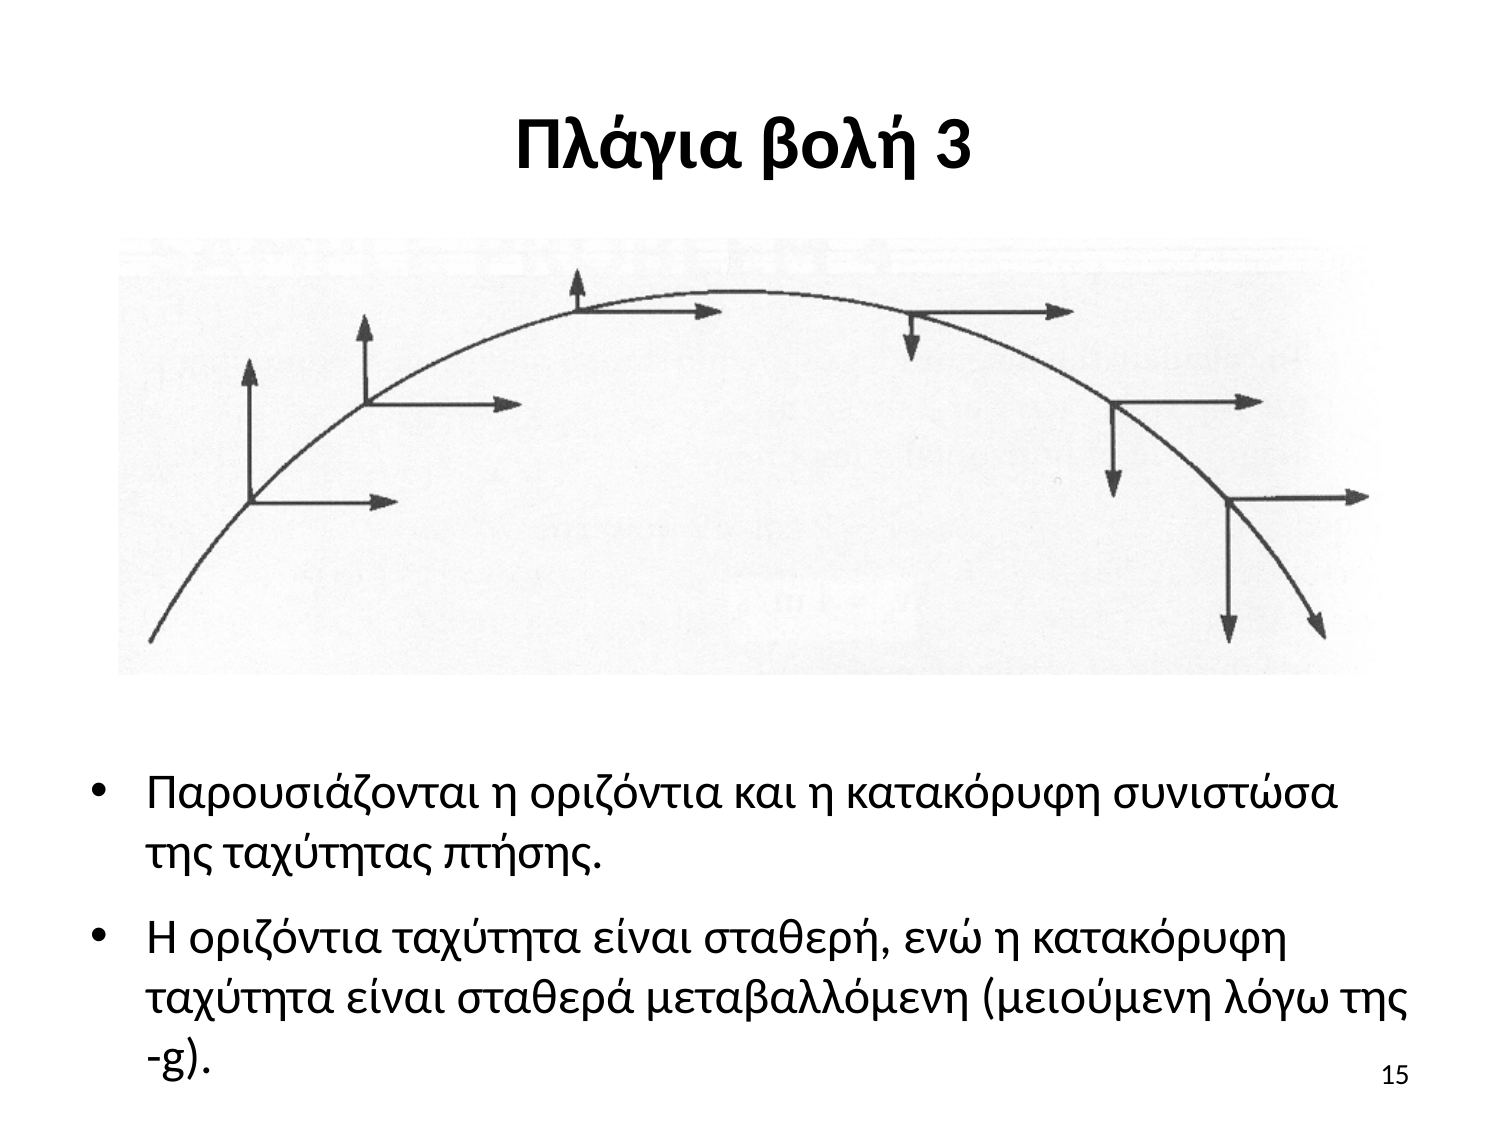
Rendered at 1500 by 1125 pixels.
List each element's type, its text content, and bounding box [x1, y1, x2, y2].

picture [117, 238, 1383, 675]
list Παρουσιάζονται η οριζόντια και η κατακόρυφη συνιστώσα της ταχύτητας πτήσης. Η οριζόντια ταχύτητα είναι σταθερή, ενώ η κατακόρυφη ταχύτητα είναι σταθερά μεταβαλλόμενη (μειούμενη λόγω της -g). [75, 751, 1425, 1083]
slide_number 15 [1074, 1042, 1425, 1103]
title Πλάγια βολή 3 [29, 45, 1459, 233]
